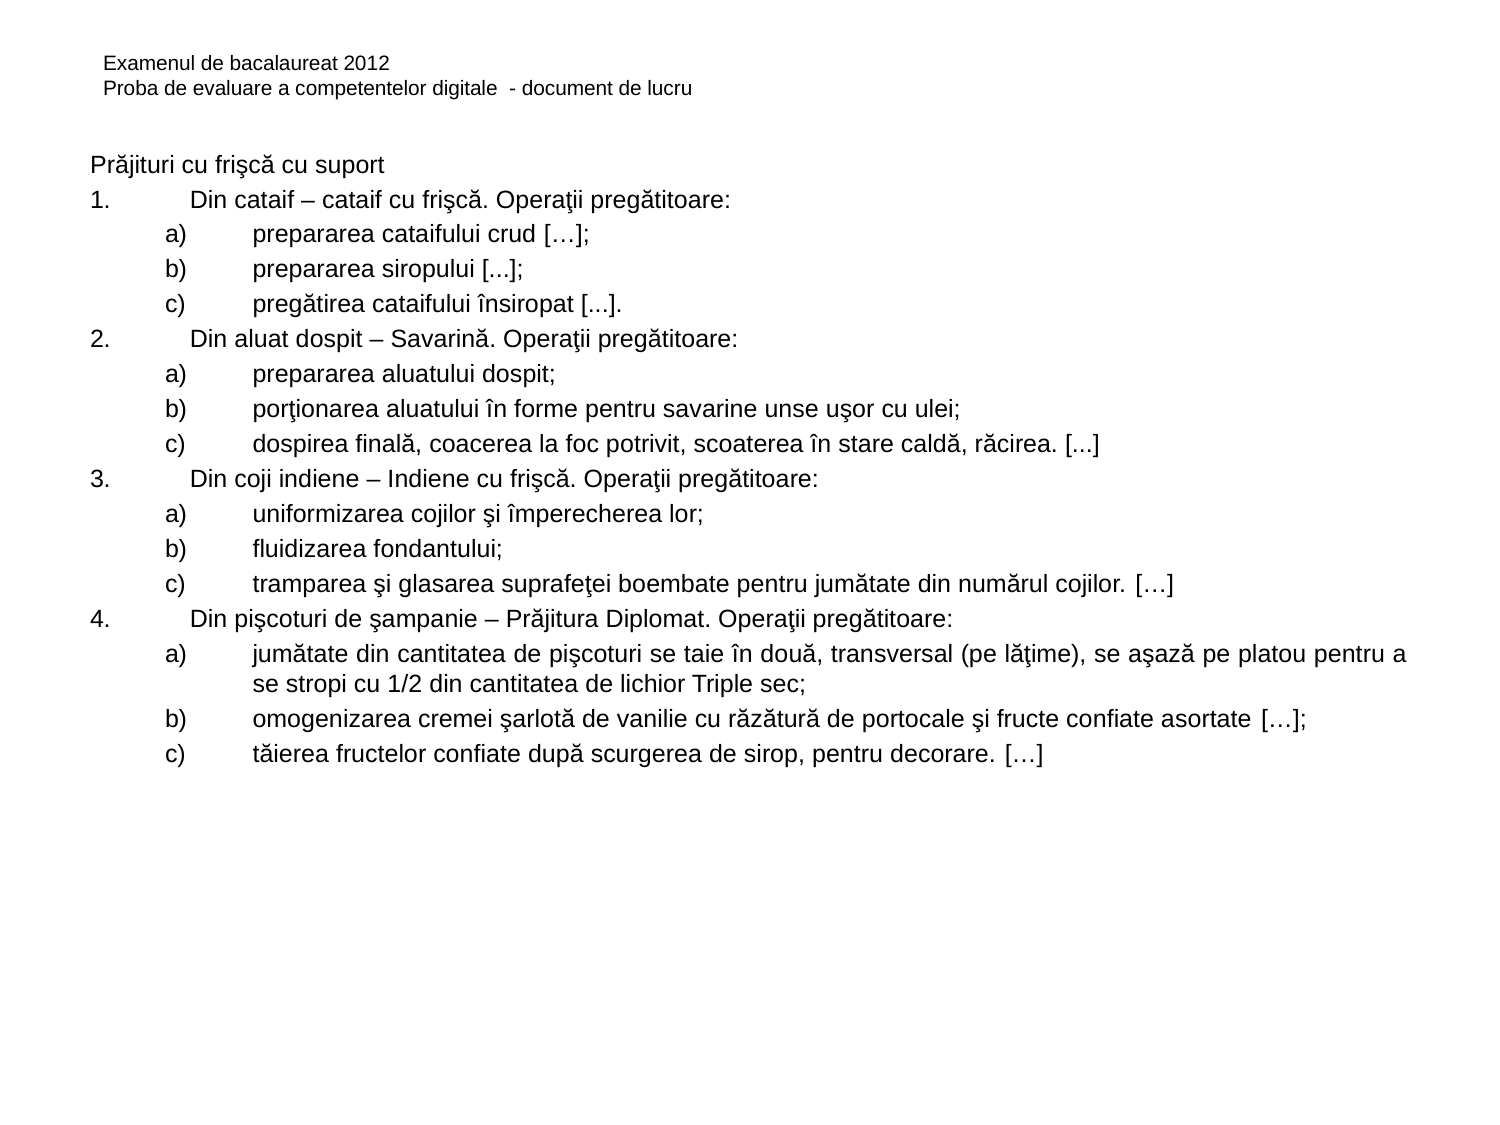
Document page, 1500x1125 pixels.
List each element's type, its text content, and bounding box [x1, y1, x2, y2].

list Prăjituri cu frişcă cu suport Din cataif – cataif cu frişcă. Operaţii pregătitoare: prepararea cataifului crud […]; prepararea siropului [...]; pregătirea cataifului însiropat [...]. Din aluat dospit – Savarină. Operaţii pregătitoare: prepararea aluatului dospit; porţionarea aluatului în forme pentru savarine unse uşor cu ulei; dospirea finală, coacerea la foc potrivit, scoaterea în stare caldă, răcirea. [...] Din coji indiene – Indiene cu frişcă. Operaţii pregătitoare: uniformizarea cojilor şi împerecherea lor; fluidizarea fondantului; tramparea şi glasarea suprafeţei boembate pentru jumătate din numărul cojilor. […] Din pişcoturi de şampanie – Prăjitura Diplomat. Operaţii pregătitoare: jumătate din cantitatea de pişcoturi se taie în două, transversal (pe lăţime), se aşază pe platou pentru a se stropi cu 1/2 din cantitatea de lichior Triple sec; omogenizarea cremei şarlotă de vanilie cu răzătură de portocale şi fructe confiate asortate […]; tăierea fructelor confiate după scurgerea de sirop, pentru decorare. […] [74, 140, 1426, 1006]
text_box Examenul de bacalaureat 2012 Proba de evaluare a competentelor digitale - document de lucru [88, 42, 1376, 108]
